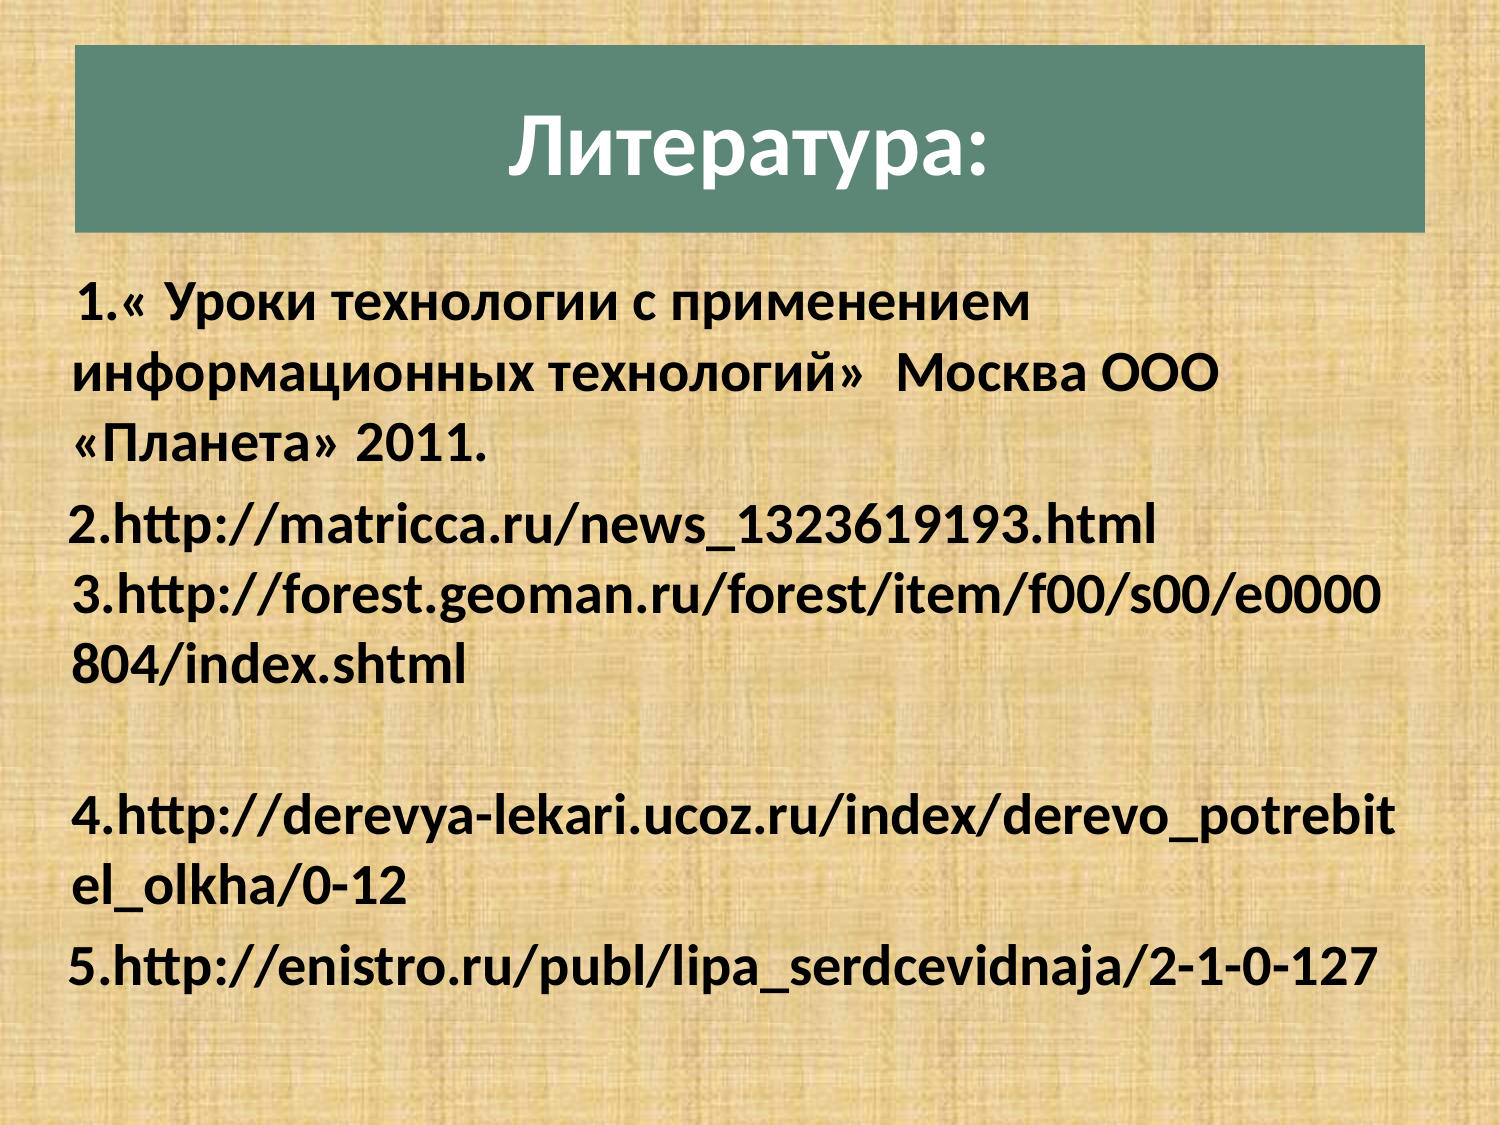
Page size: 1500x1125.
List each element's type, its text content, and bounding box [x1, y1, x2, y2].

list 1.« Уроки технологии с применением информационных технологий» Москва ООО «Планета» 2011. 2.http://matricca.ru/news_1323619193.html 3.http://forest.geoman.ru/forest/item/f00/s00/e0000804/index.shtml 4.http://derevya-lekari.ucoz.ru/index/derevo_potrebitel_olkha/0-12 5.http://enistro.ru/publ/lipa_serdcevidnaja/2-1-0-127 [0, 246, 1425, 1067]
title Литература: [75, 45, 1425, 233]
picture [0, 0, 1500, 1125]
